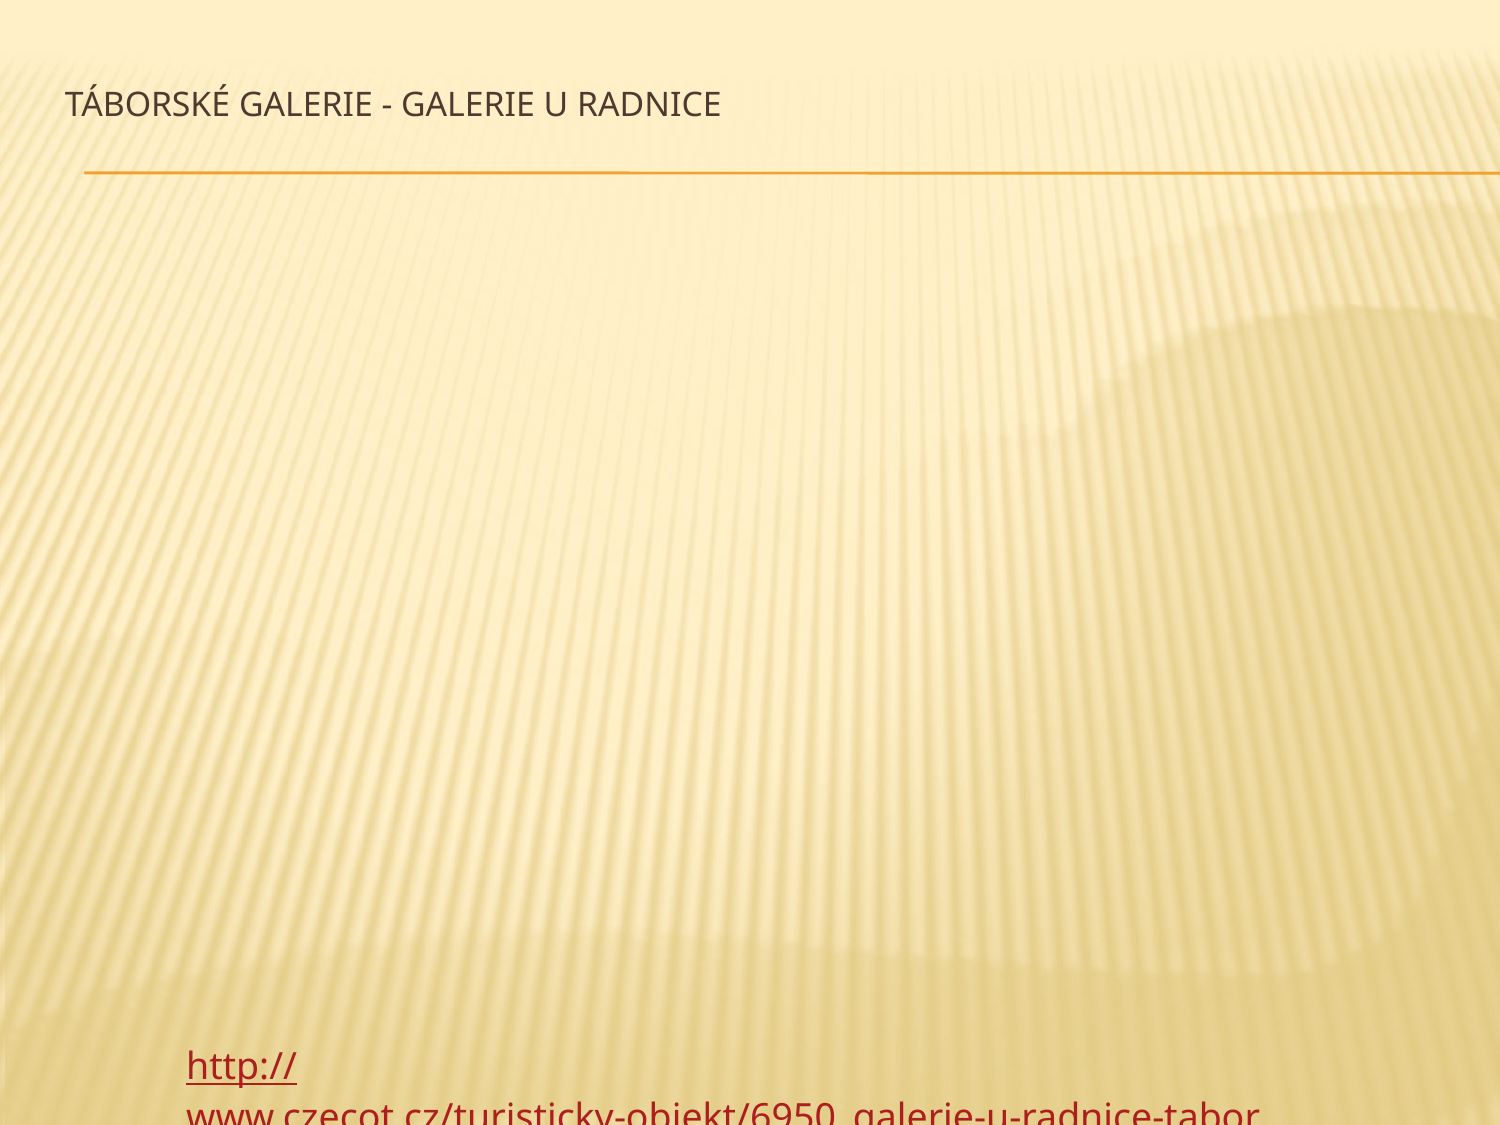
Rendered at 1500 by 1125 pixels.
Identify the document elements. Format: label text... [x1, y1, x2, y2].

text_box http://www.czecot.cz/turisticky-objekt/6950_galerie-u-radnice-tabor [171, 1034, 1326, 1125]
title Táborské galerie - Galerie U Radnice [50, 75, 1475, 213]
